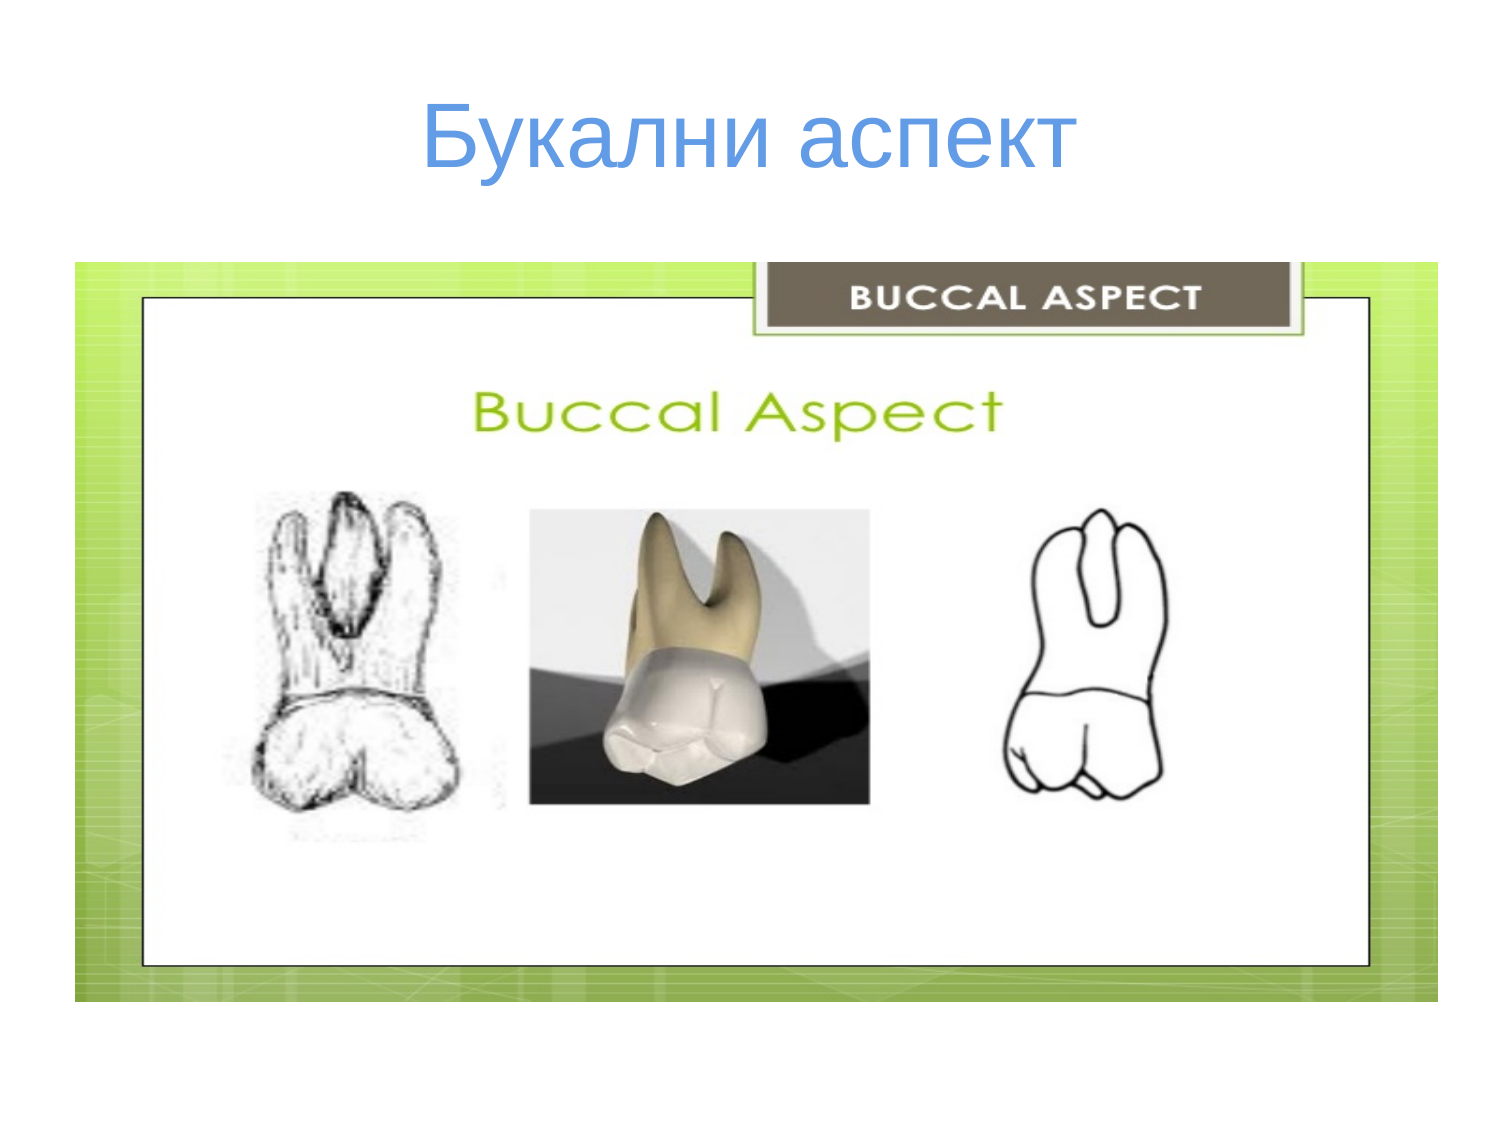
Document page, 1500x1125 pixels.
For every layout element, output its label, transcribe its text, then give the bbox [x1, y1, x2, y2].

title Букални аспект [74, 37, 1425, 226]
picture [74, 262, 1438, 1002]
